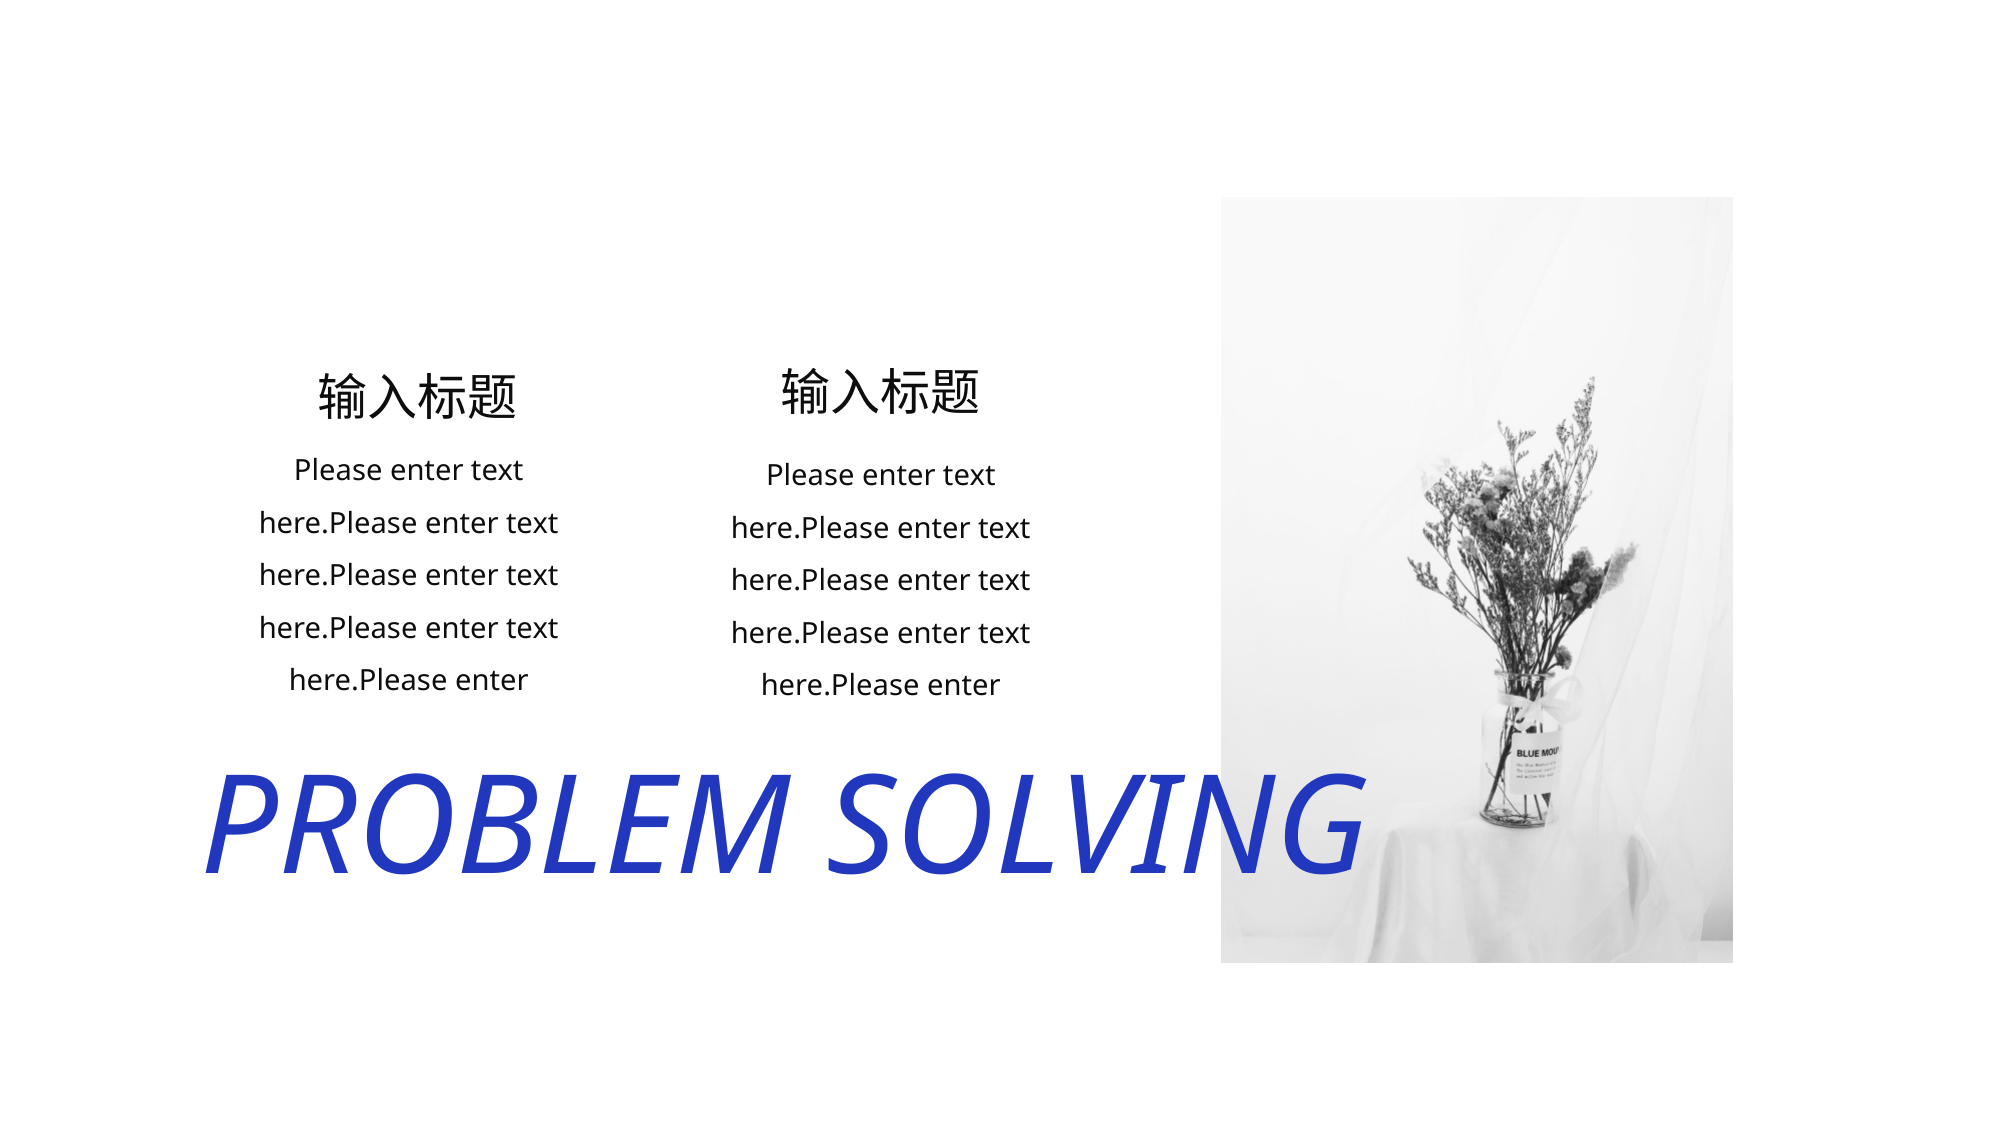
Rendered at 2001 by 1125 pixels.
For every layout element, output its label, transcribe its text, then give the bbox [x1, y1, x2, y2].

text_box 输入标题 [185, 328, 649, 433]
text_box 输入标题 [648, 322, 1113, 428]
text_box PROBLEM SOLVING [185, 729, 1221, 909]
picture [1221, 197, 1733, 963]
text_box Please enter text here.Please enter text here.Please enter text here.Please enter text here.Please enter [678, 431, 1084, 709]
text_box Please enter text here.Please enter text here.Please enter text here.Please enter text here.Please enter [205, 433, 612, 704]
